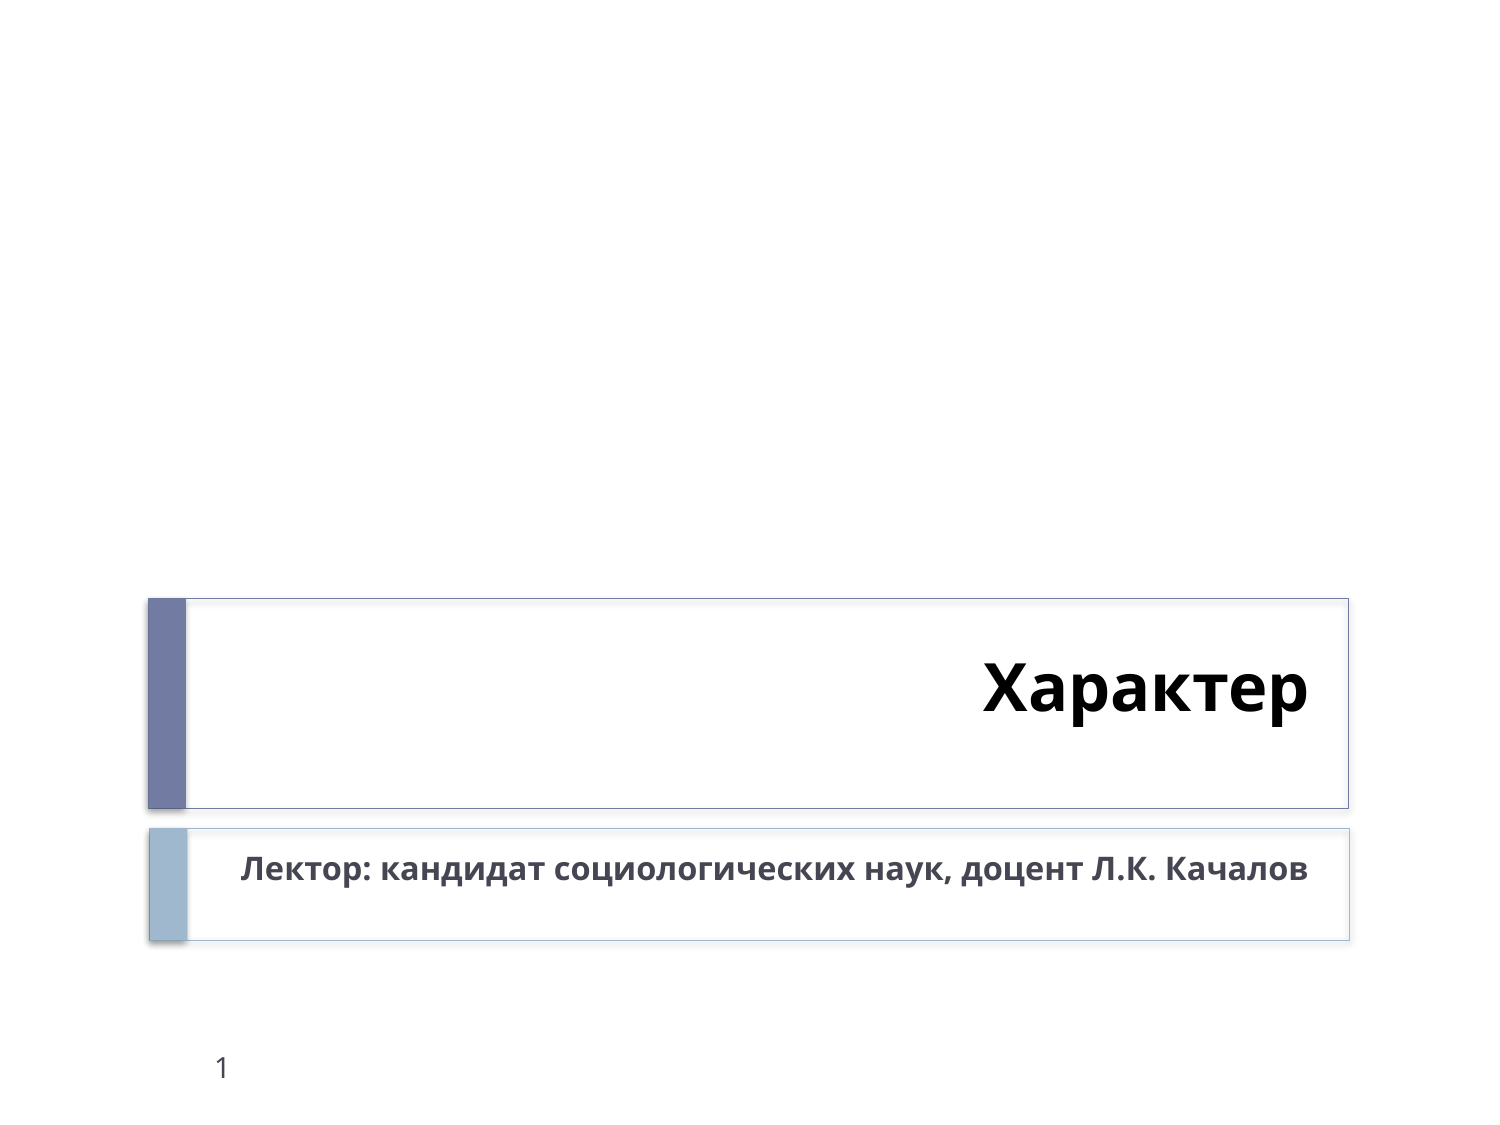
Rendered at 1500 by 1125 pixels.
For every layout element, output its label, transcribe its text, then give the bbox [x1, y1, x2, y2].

subtitle Лектор: кандидат социологических наук, доцент Л.К. Качалов [200, 840, 1325, 929]
slide_number 1 [199, 1042, 400, 1103]
title Характер [200, 637, 1325, 800]
